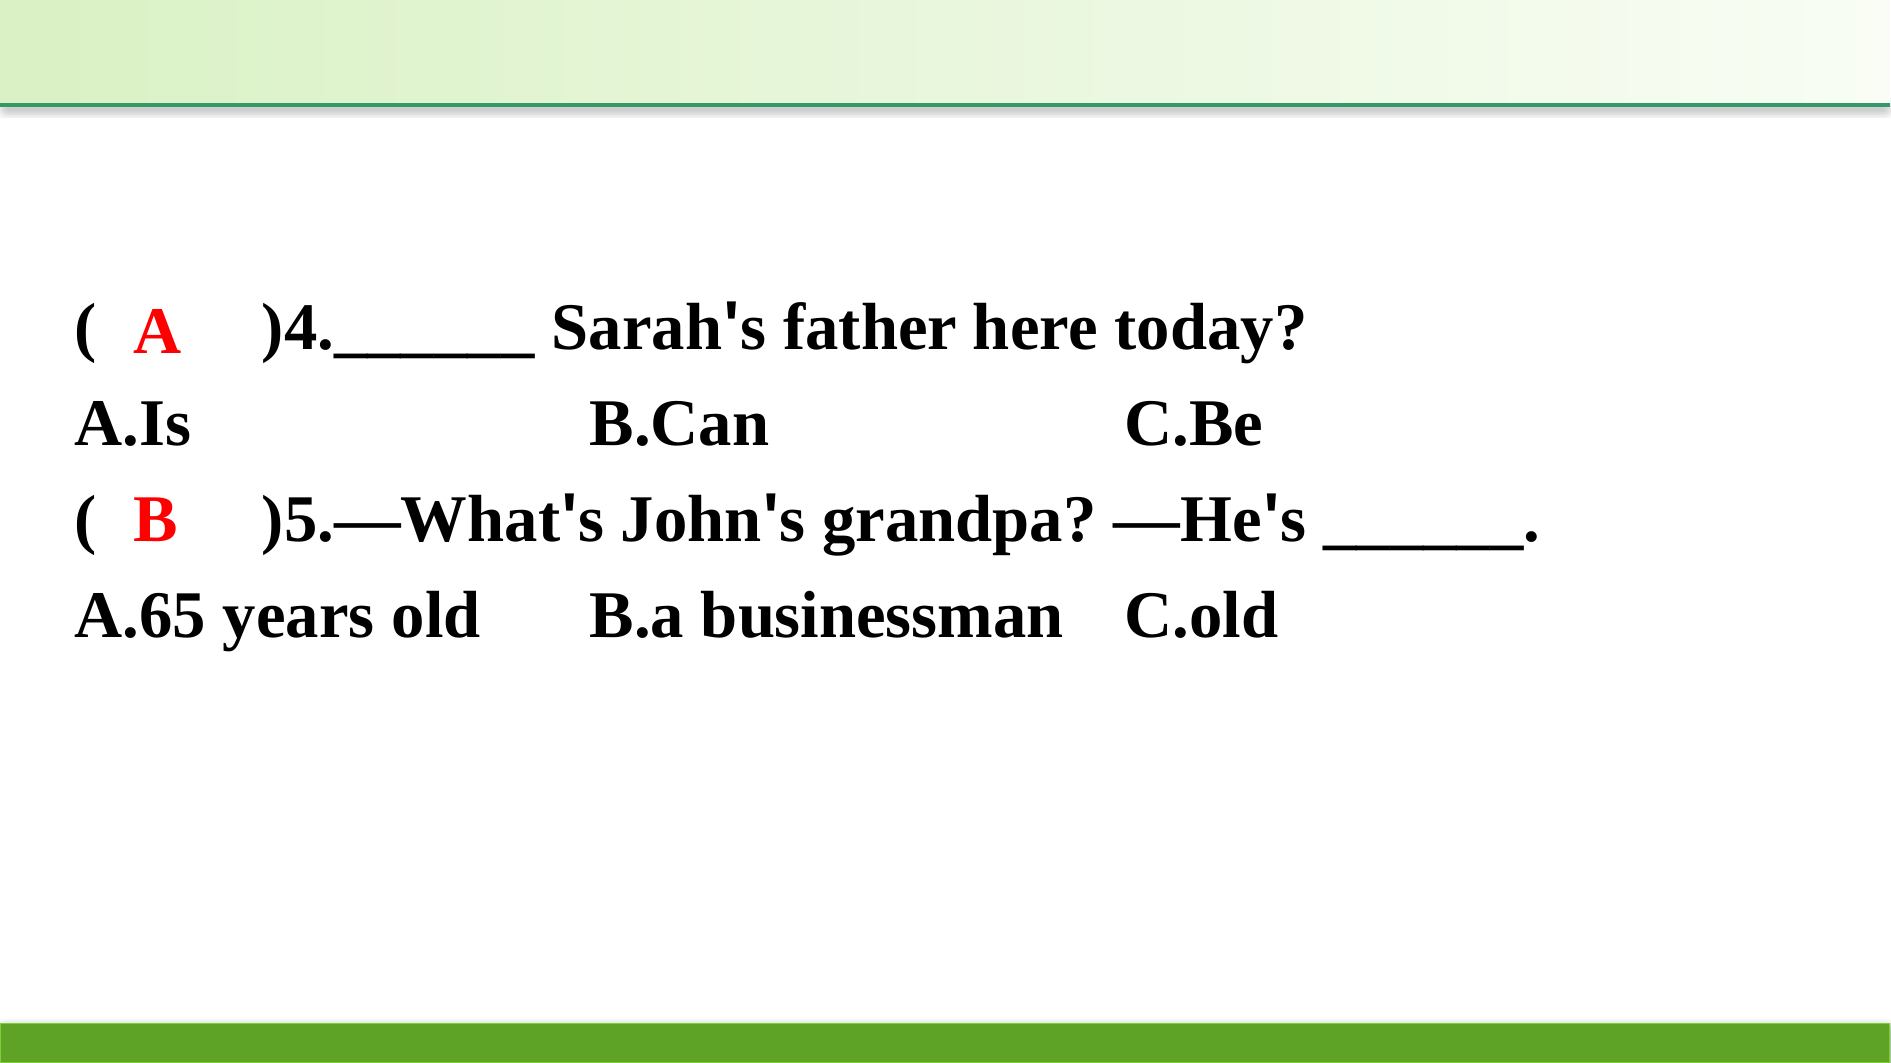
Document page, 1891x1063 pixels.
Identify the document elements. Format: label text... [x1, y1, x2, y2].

text_box A [118, 263, 197, 375]
text_box ( )4.______ Sarah's father here today? A.Is B.Can C.Be ( )5.—What's John's grandpa? —He's ______. A.65 years old B.a businessman C.old [59, 259, 1833, 659]
text_box B [118, 451, 193, 563]
